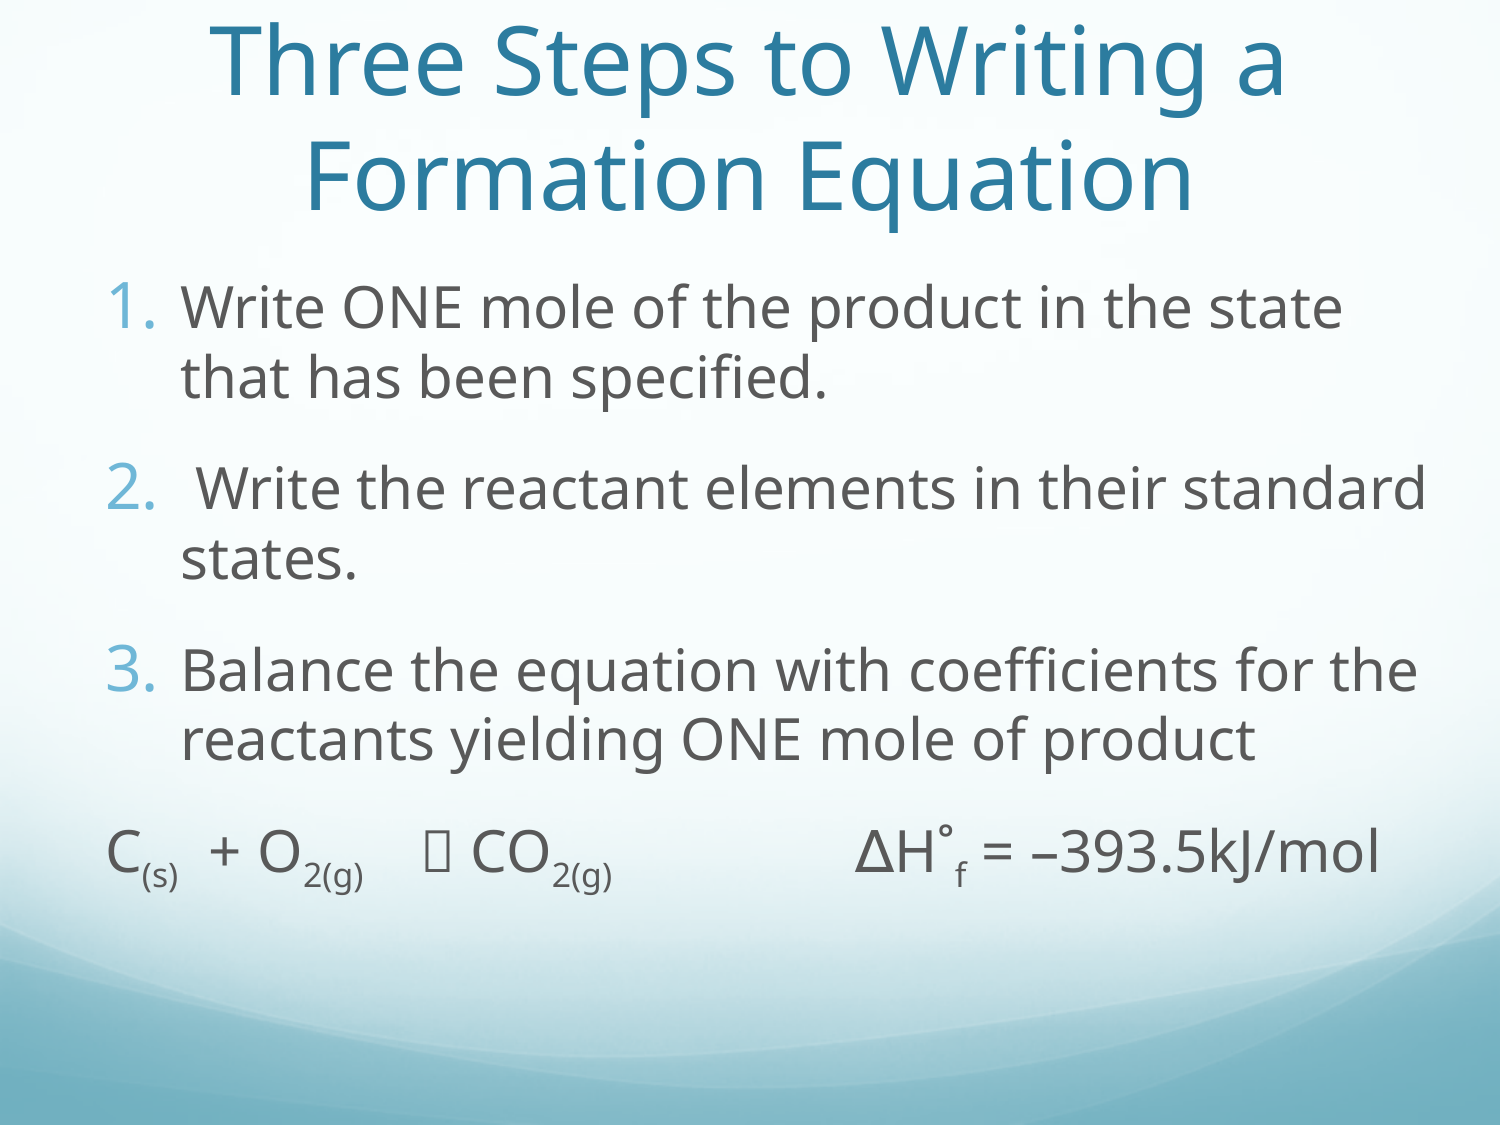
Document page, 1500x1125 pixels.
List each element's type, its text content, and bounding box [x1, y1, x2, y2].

list Write ONE mole of the product in the state that has been specified. Write the reactant elements in their standard states. Balance the equation with coefficients for the reactants yielding ONE mole of product C(s) + O2(g)  CO2(g) ∆H˚f = –393.5kJ/mol [90, 262, 1461, 1048]
title Three Steps to Writing a Formation Equation [90, 17, 1410, 237]
